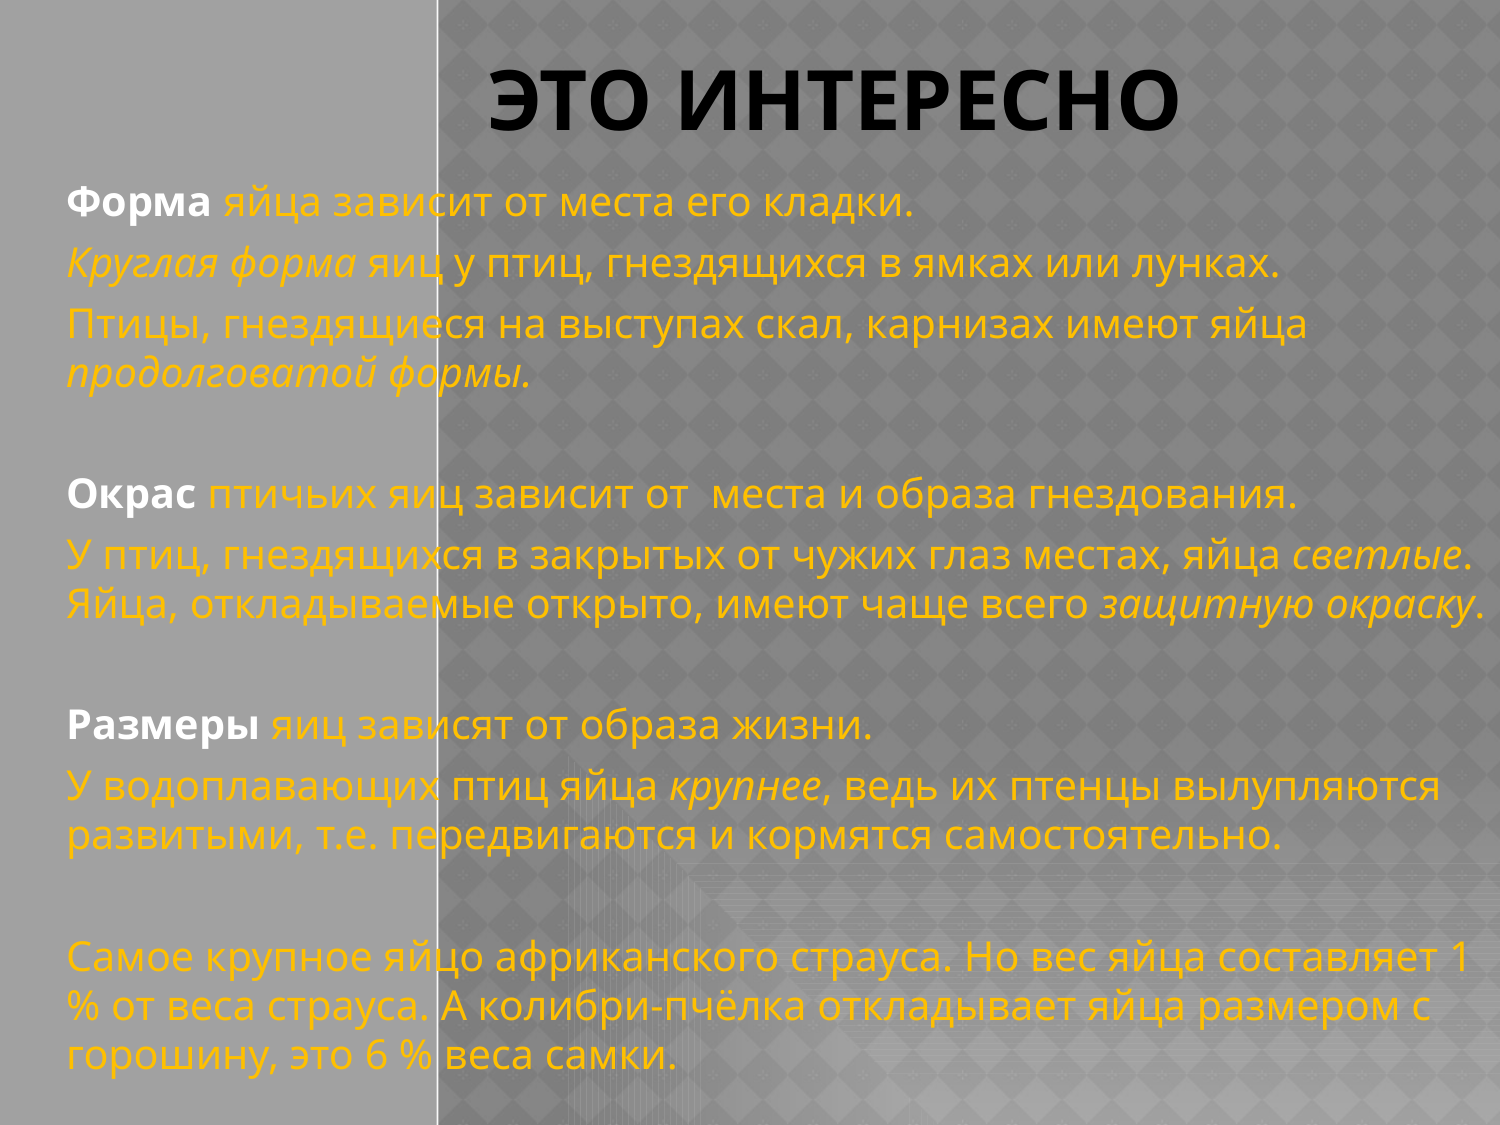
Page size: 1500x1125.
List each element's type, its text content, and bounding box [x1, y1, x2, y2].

title Это интересно [457, 0, 1191, 147]
subtitle Форма яйца зависит от места его кладки. Круглая форма яиц у птиц, гнездящихся в ямках или лунках. Птицы, гнездящиеся на выступах скал, карнизах имеют яйца продолговатой формы. Окрас птичьих яиц зависит от места и образа гнездования. У птиц, гнездящихся в закрытых от чужих глаз местах, яйца светлые. Яйца, откладываемые открыто, имеют чаще всего защитную окраску. Размеры яиц зависят от образа жизни. У водоплавающих птиц яйца крупнее, ведь их птенцы вылупляются развитыми, т.е. передвигаются и кормятся самостоятельно. Самое крупное яйцо африканского страуса. Но вес яйца составляет 1 % от веса страуса. А колибри-пчёлка откладывает яйца размером с горошину, это 6 % веса самки. [58, 175, 1500, 1079]
